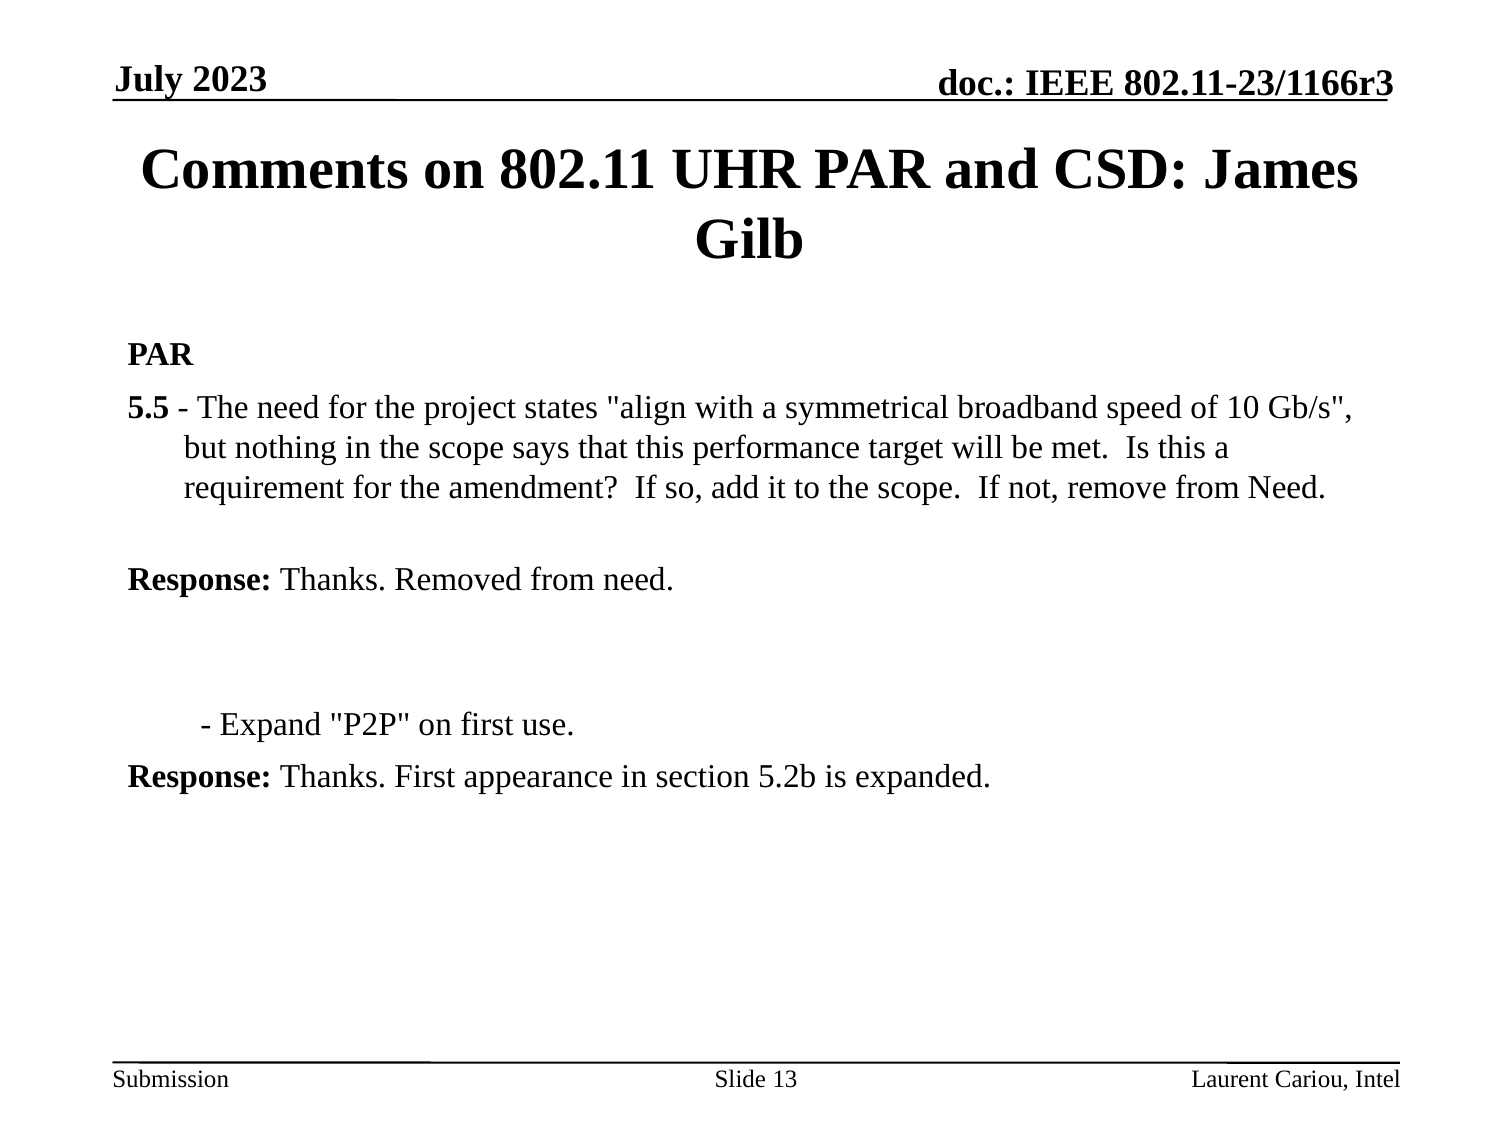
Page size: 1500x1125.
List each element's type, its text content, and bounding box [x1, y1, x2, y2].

list PAR 5.5 - The need for the project states "align with a symmetrical broadband speed of 10 Gb/s", but nothing in the scope says that this performance target will be met. Is this a requirement for the amendment? If so, add it to the scope. If not, remove from Need. Response: Thanks. Removed from need. - Expand "P2P" on first use. Response: Thanks. First appearance in section 5.2b is expanded. [112, 324, 1388, 1000]
title Comments on 802.11 UHR PAR and CSD: James Gilb [112, 112, 1388, 288]
slide_number Slide 13 [712, 1061, 800, 1123]
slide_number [114, 54, 423, 100]
footer Laurent Cariou, Intel [878, 1061, 1402, 1093]
